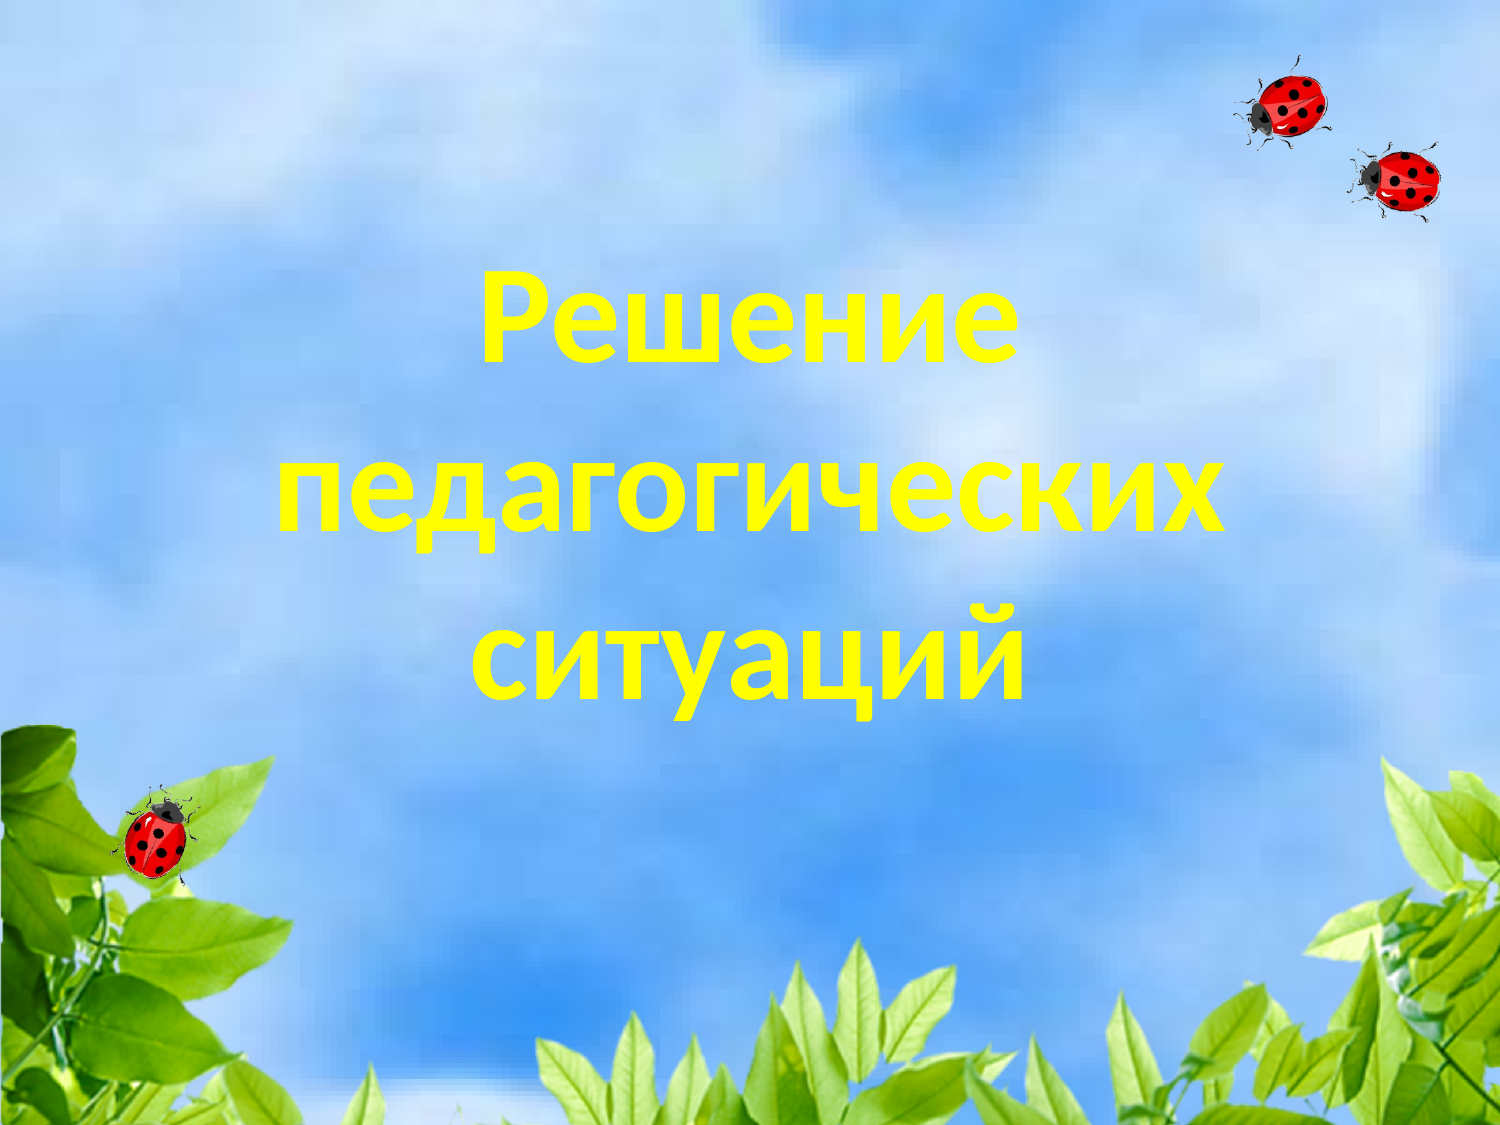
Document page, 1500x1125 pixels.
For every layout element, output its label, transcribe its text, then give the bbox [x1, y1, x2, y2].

picture [0, 0, 1500, 1125]
title Решение педагогических ситуаций [75, 45, 1425, 906]
